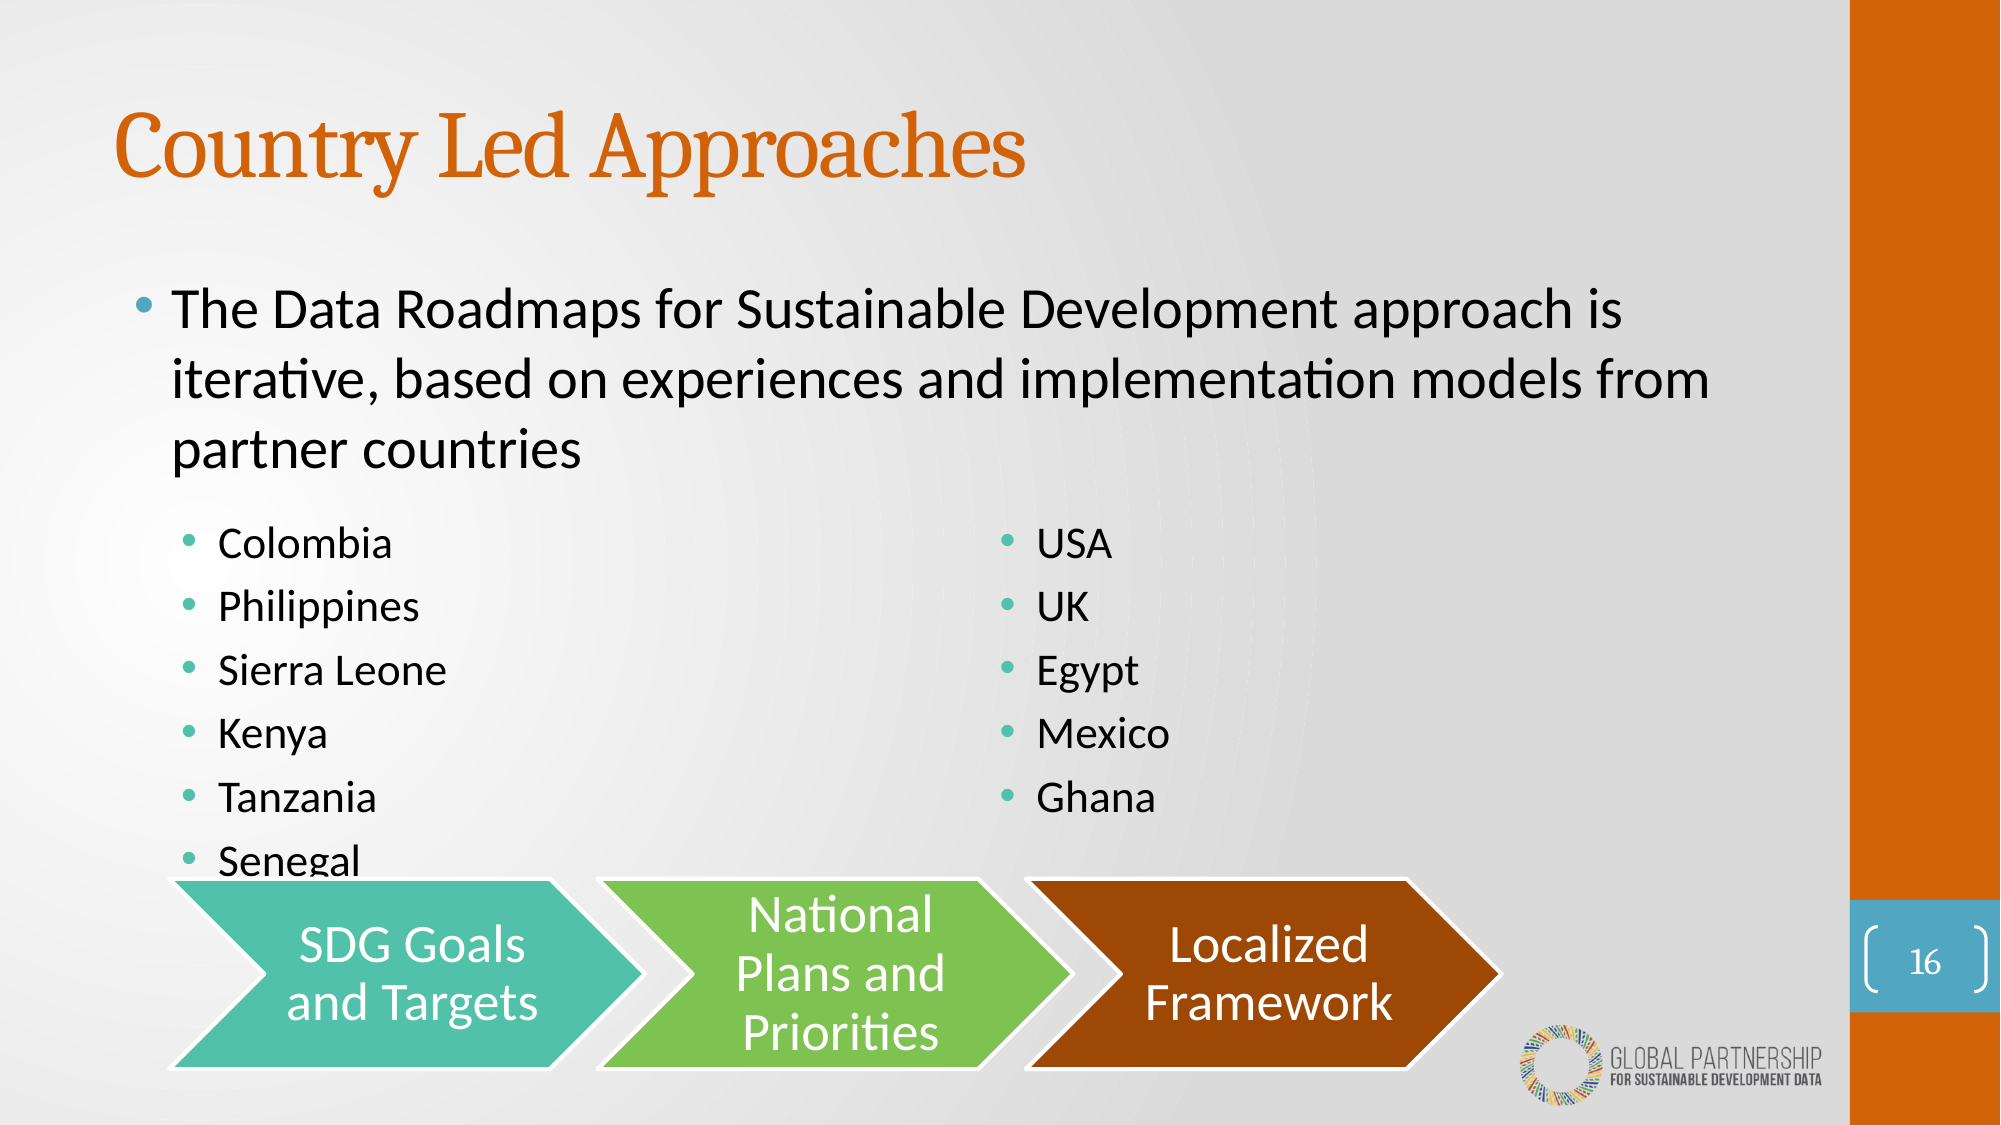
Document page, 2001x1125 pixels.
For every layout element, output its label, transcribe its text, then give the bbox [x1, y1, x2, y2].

text_box Colombia Philippines Sierra Leone Kenya Tanzania Senegal USA UK Egypt Mexico Ghana [99, 505, 1767, 895]
list The Data Roadmaps for Sustainable Development approach is iterative, based on experiences and implementation models from partner countries [99, 262, 1767, 505]
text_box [168, 810, 1503, 1125]
slide_number 16 [1864, 925, 1988, 994]
picture [1518, 1023, 1823, 1107]
title Country Led Approaches [99, 45, 1767, 233]
